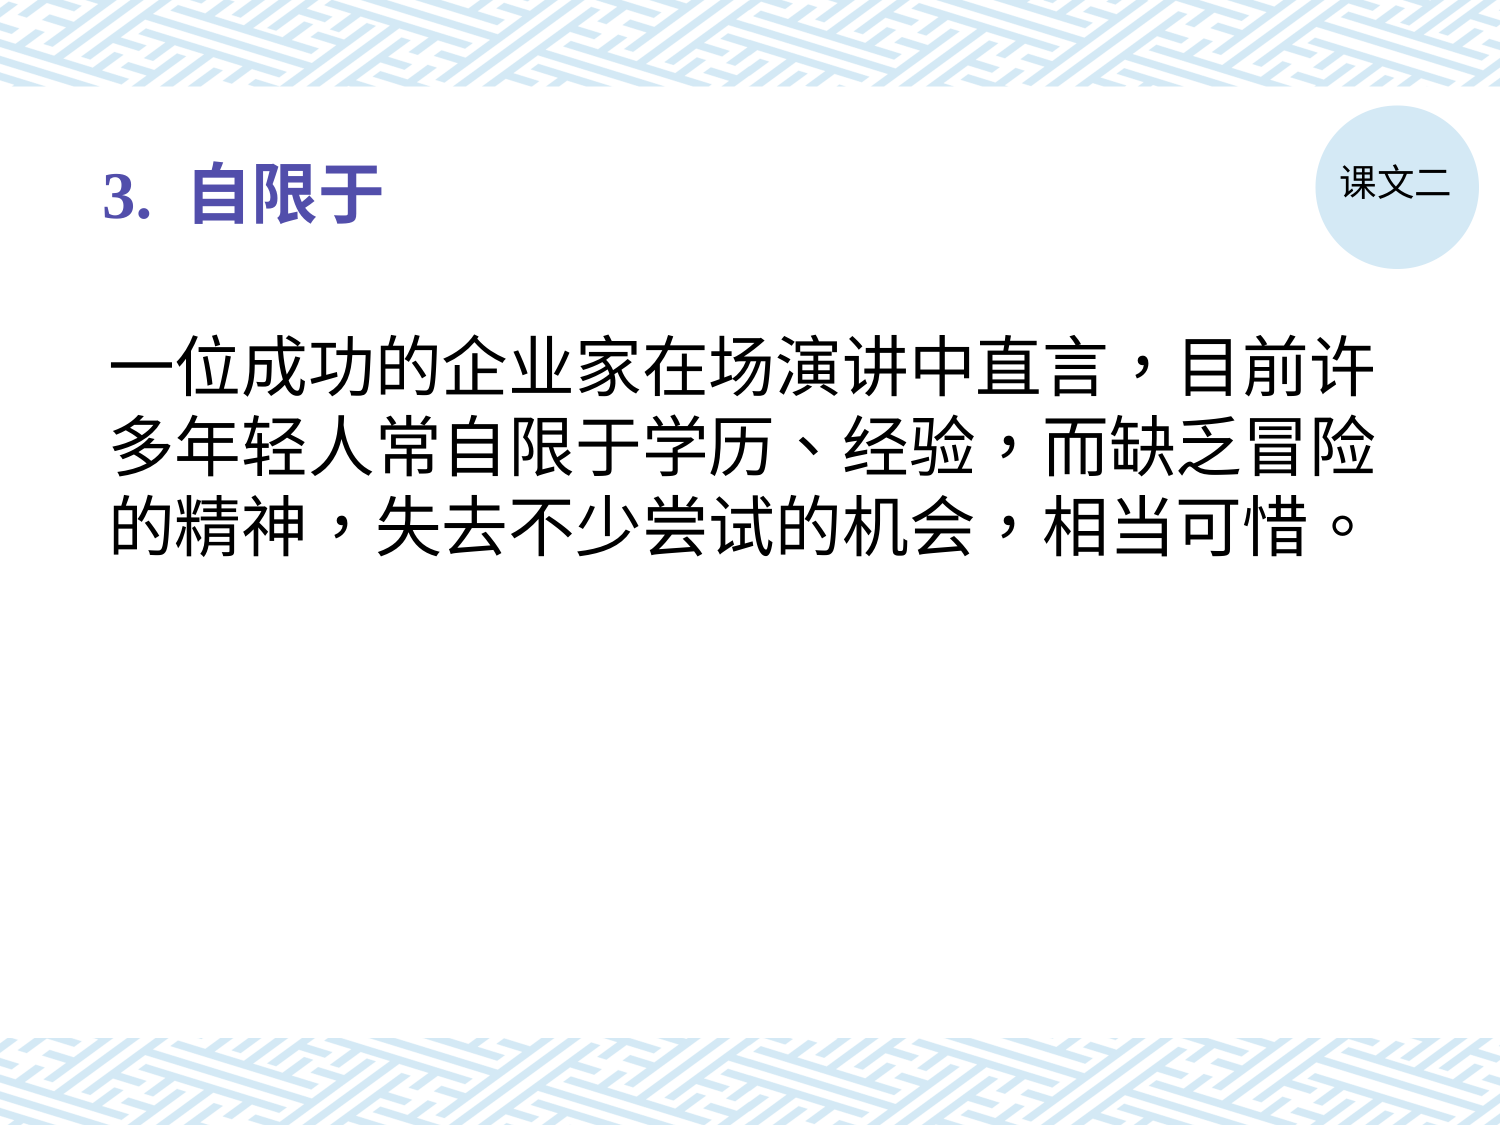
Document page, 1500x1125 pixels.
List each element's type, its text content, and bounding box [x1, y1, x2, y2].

text_box 课文二 [1325, 151, 1500, 212]
picture [0, 0, 1500, 1125]
list 一位成功的企业家在场演讲中直言，目前许多年轻人常自限于学历、经验，而缺乏冒险的精神，失去不少尝试的机会，相当可惜。 [108, 324, 1403, 702]
title 3. 自限于 [102, 152, 1340, 278]
